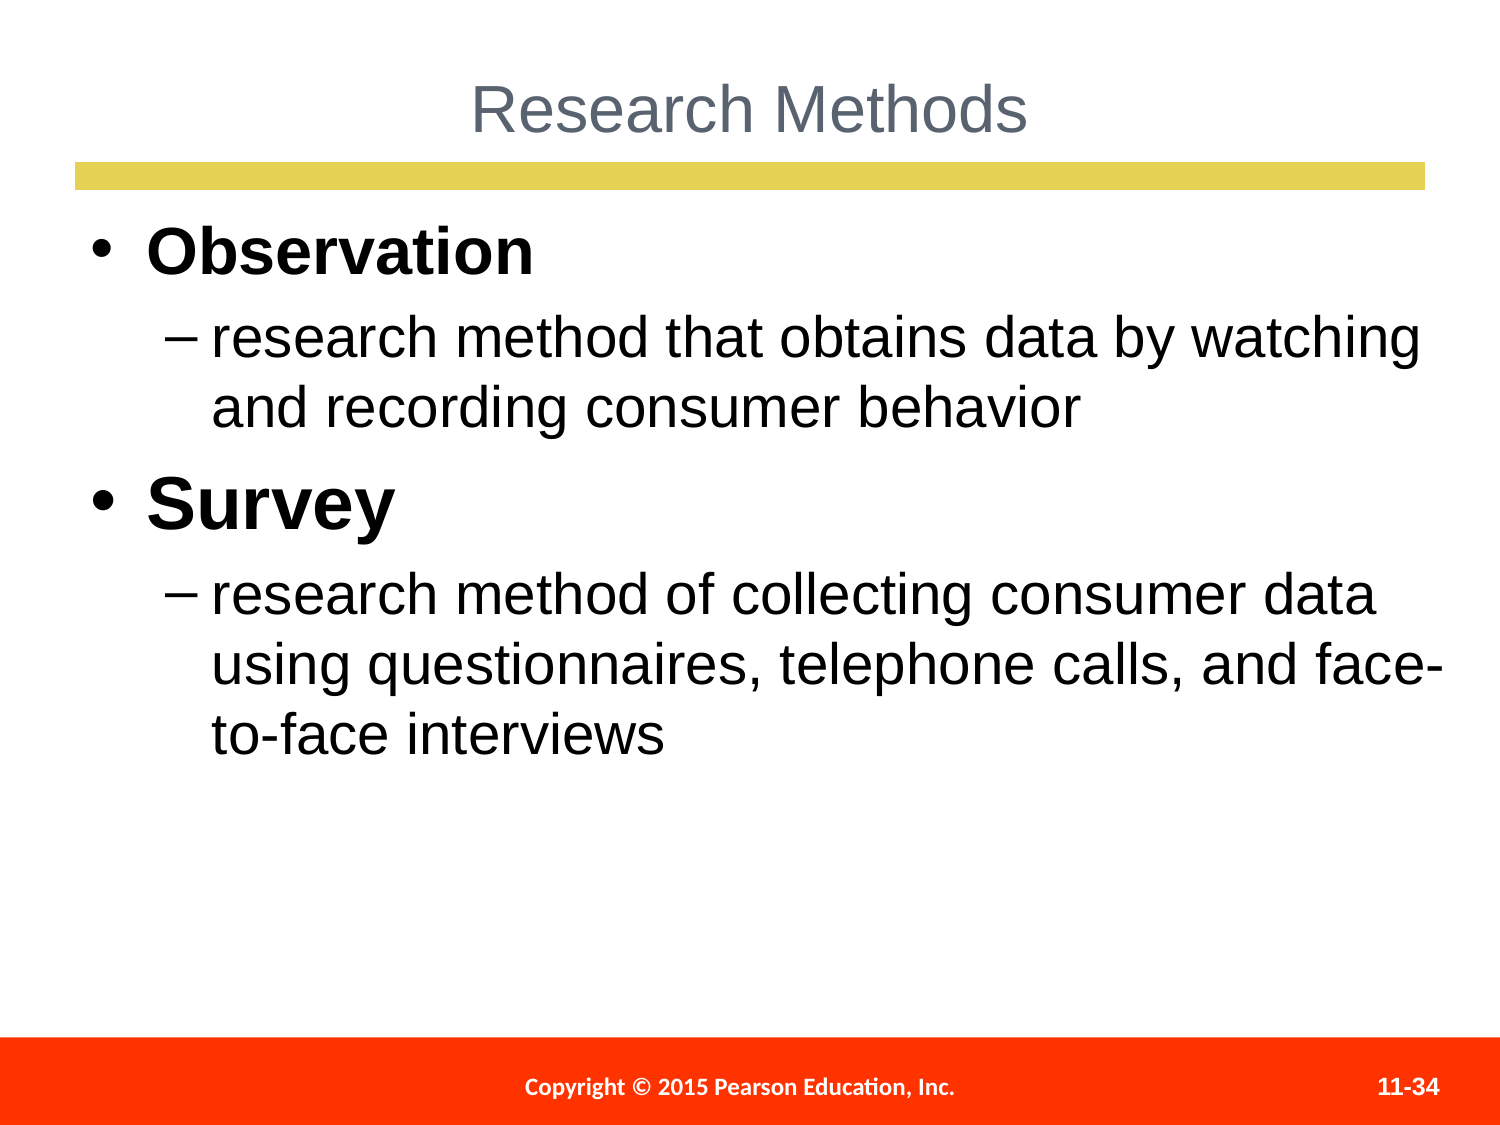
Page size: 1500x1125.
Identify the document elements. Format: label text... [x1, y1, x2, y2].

title Research Methods [74, 12, 1426, 199]
list Observation research method that obtains data by watching and recording consumer behavior Survey research method of collecting consumer data using questionnaires, telephone calls, and face-to-face interviews [74, 199, 1463, 1006]
